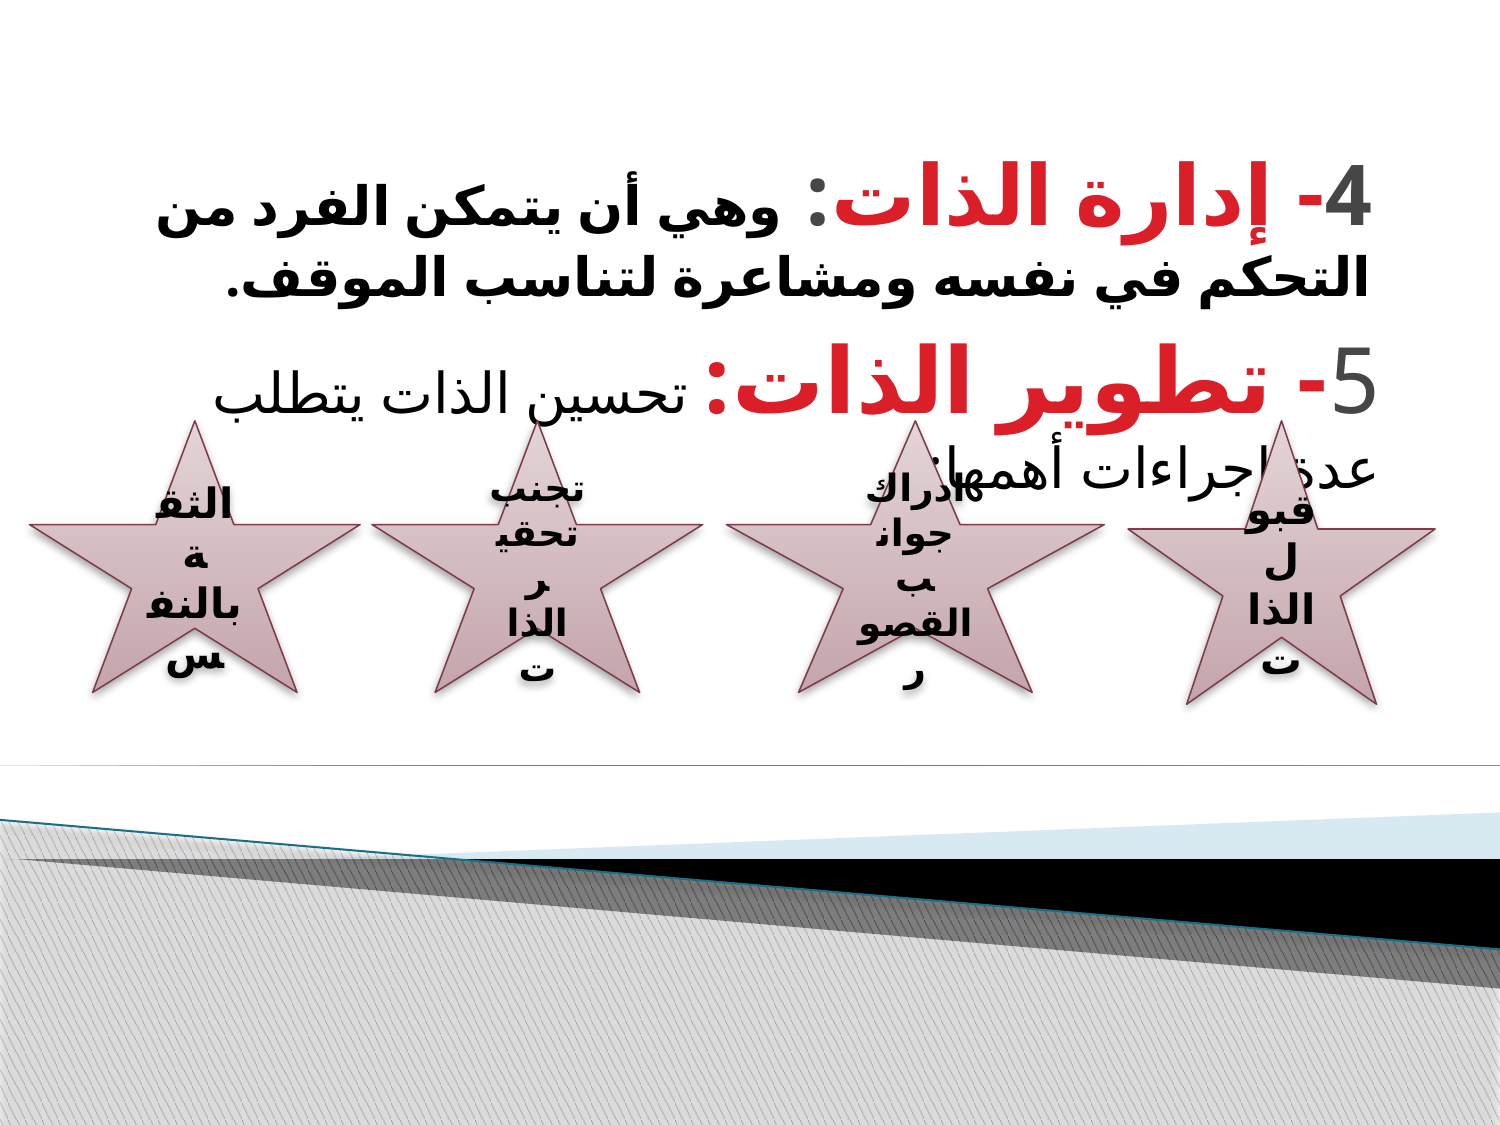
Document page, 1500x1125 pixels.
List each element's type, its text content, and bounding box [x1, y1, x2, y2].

subtitle 5- تطوير الذات: تحسين الذات يتطلب عدة اجراءات أهمها: [112, 314, 1388, 790]
picture [5, 859, 1500, 989]
text_box ادراك جوانب القصور [725, 420, 1106, 694]
text_box الثقة بالنفس [28, 420, 361, 694]
text_box قبول الذات [1127, 420, 1436, 705]
title 4- إدارة الذات: وهي أن يتمكن الفرد من التحكم في نفسه ومشاعرة لتناسب الموقف. [112, 101, 1388, 314]
text_box تجنب تحقير الذات [371, 420, 704, 694]
